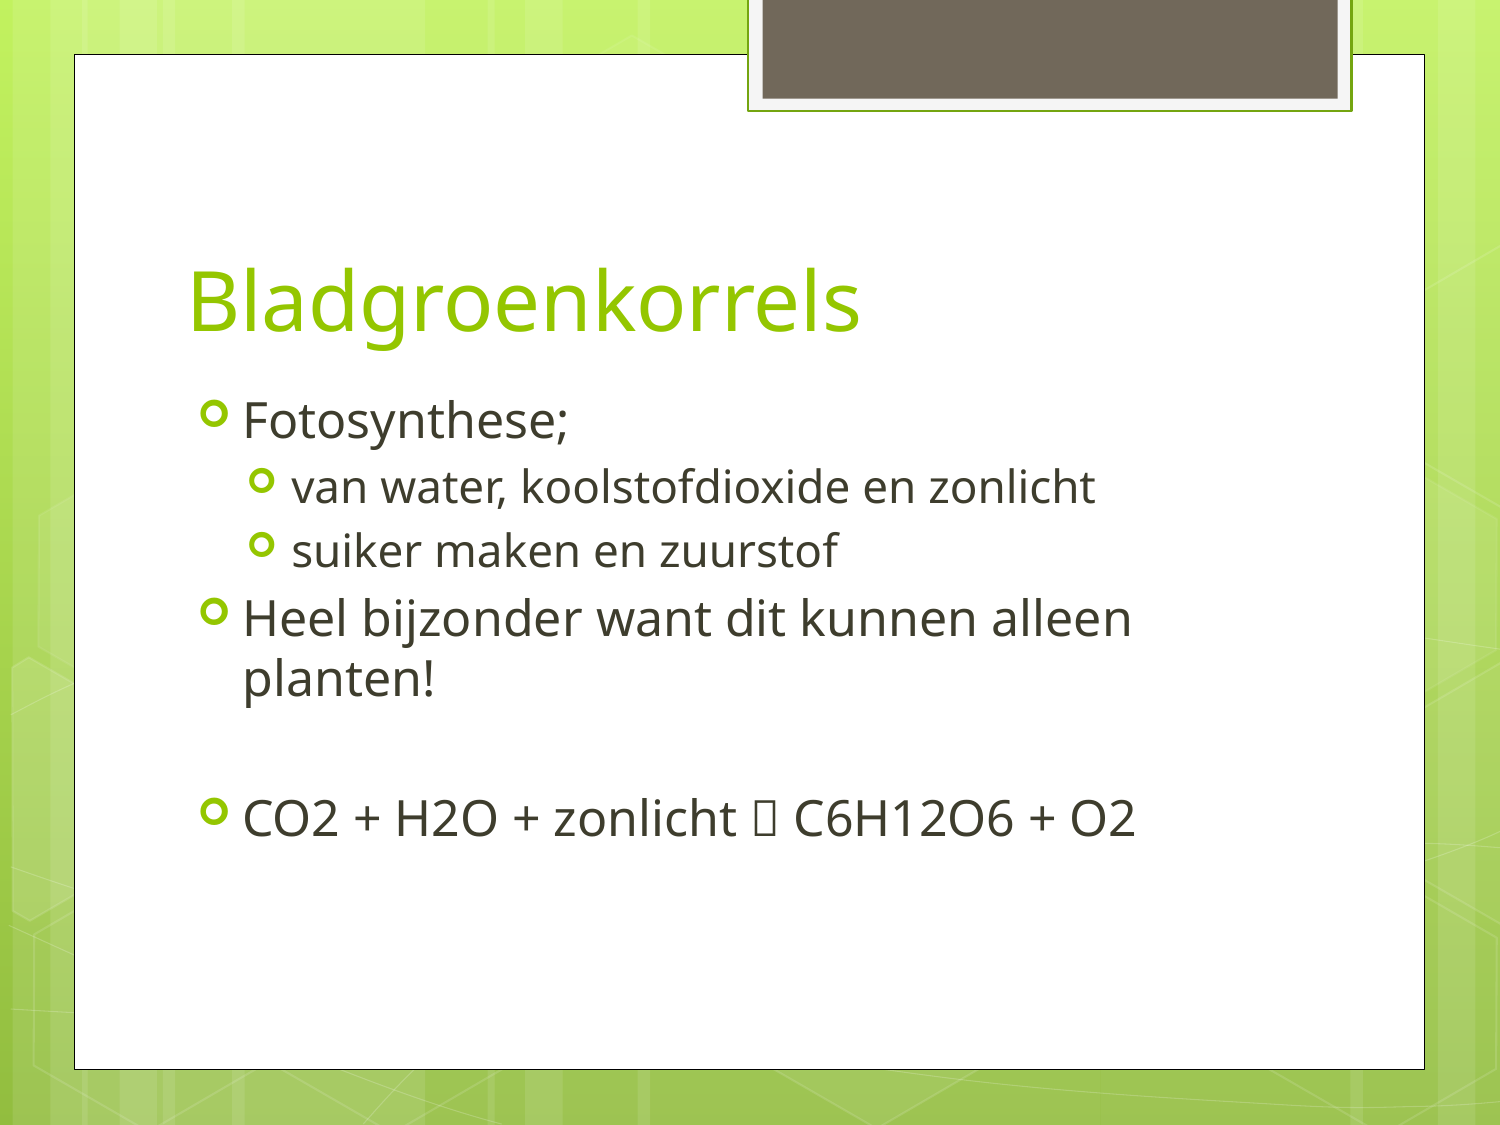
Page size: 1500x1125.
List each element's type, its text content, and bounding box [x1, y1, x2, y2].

title Bladgroenkorrels [171, 168, 1324, 357]
list Fotosynthese; van water, koolstofdioxide en zonlicht suiker maken en zuurstof Heel bijzonder want dit kunnen alleen planten! CO2 + H2O + zonlicht  C6H12O6 + O2 [171, 381, 1283, 957]
